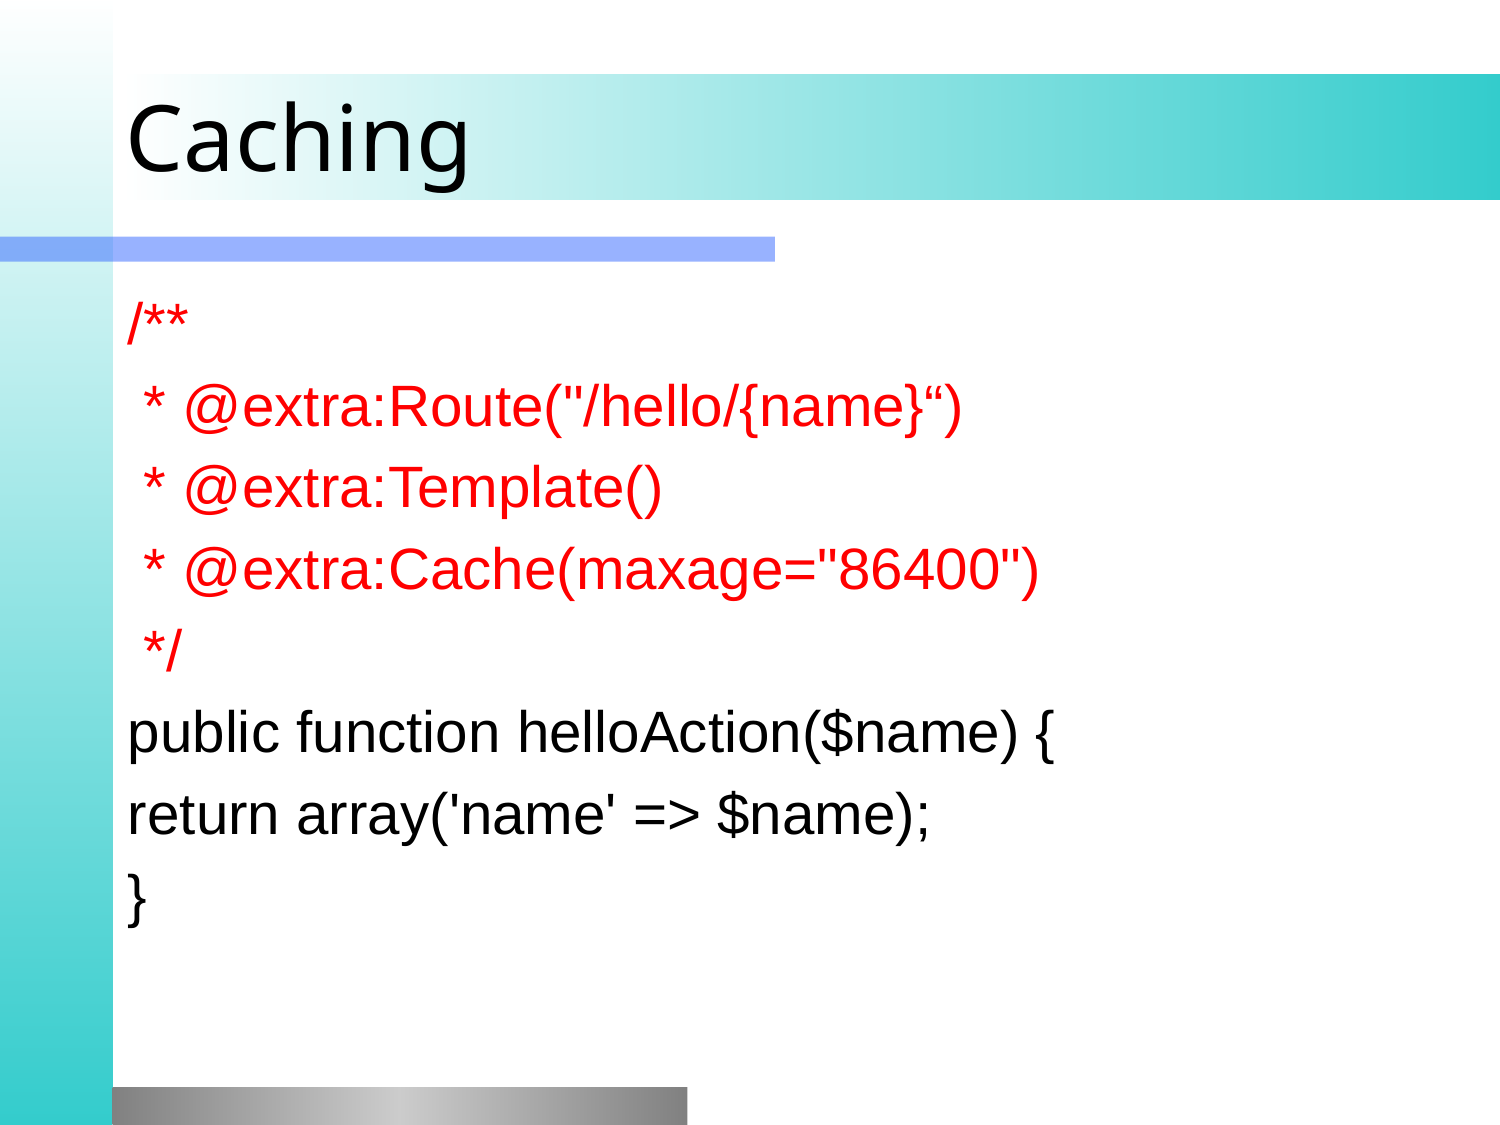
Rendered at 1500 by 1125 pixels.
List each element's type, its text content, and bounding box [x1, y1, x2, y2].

list /** * @extra:Route("/hello/{name}“) * @extra:Template() * @extra:Cache(maxage="86400") */ public function helloAction($name) { return array('name' => $name); } [112, 278, 1388, 1073]
title Caching [110, 40, 1386, 229]
